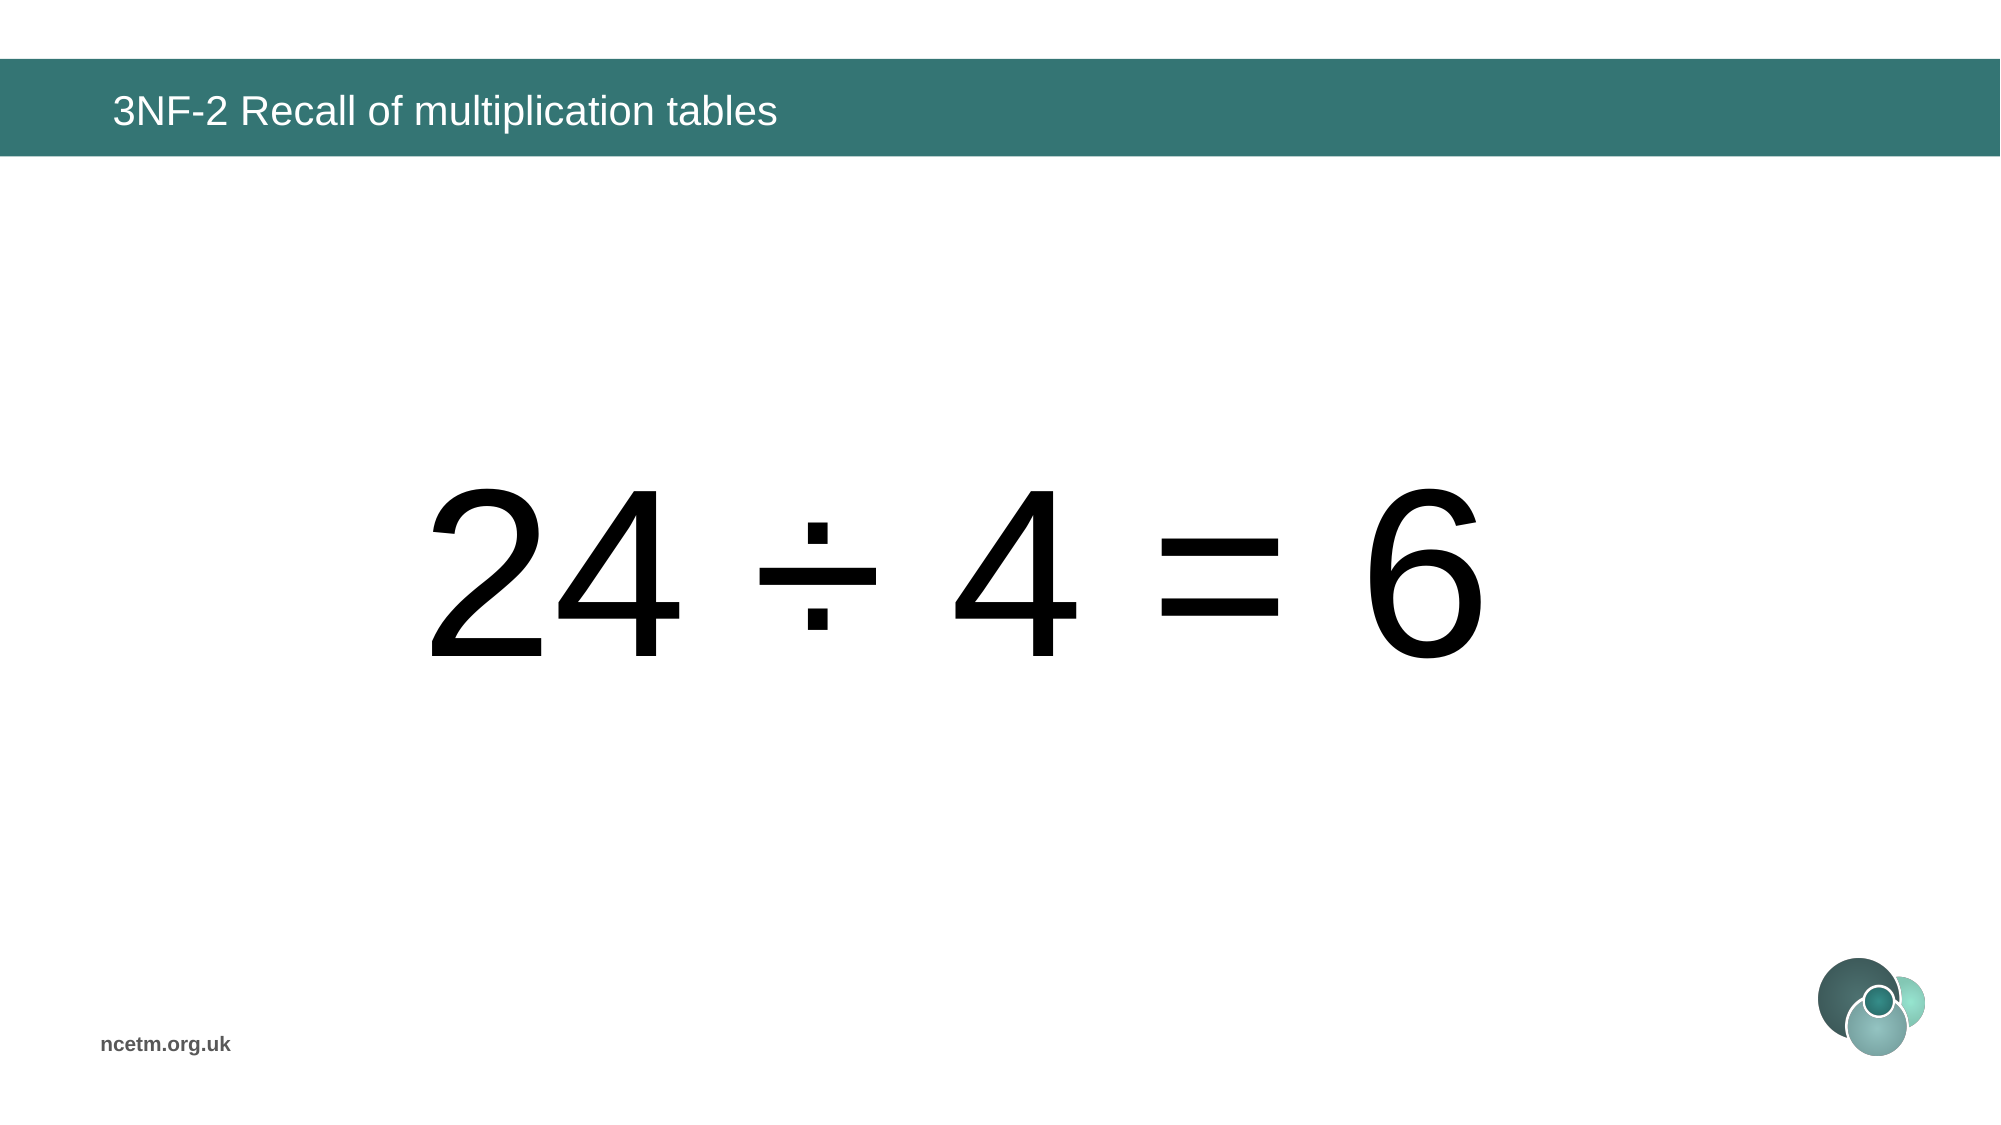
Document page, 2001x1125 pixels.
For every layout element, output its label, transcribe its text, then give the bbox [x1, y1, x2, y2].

picture [1818, 958, 1925, 1056]
text_box 24 ÷ 4 = [405, 409, 1344, 712]
title 3NF-2 Recall of multiplication tables [97, 76, 1945, 147]
text_box 6 [1344, 409, 1508, 712]
